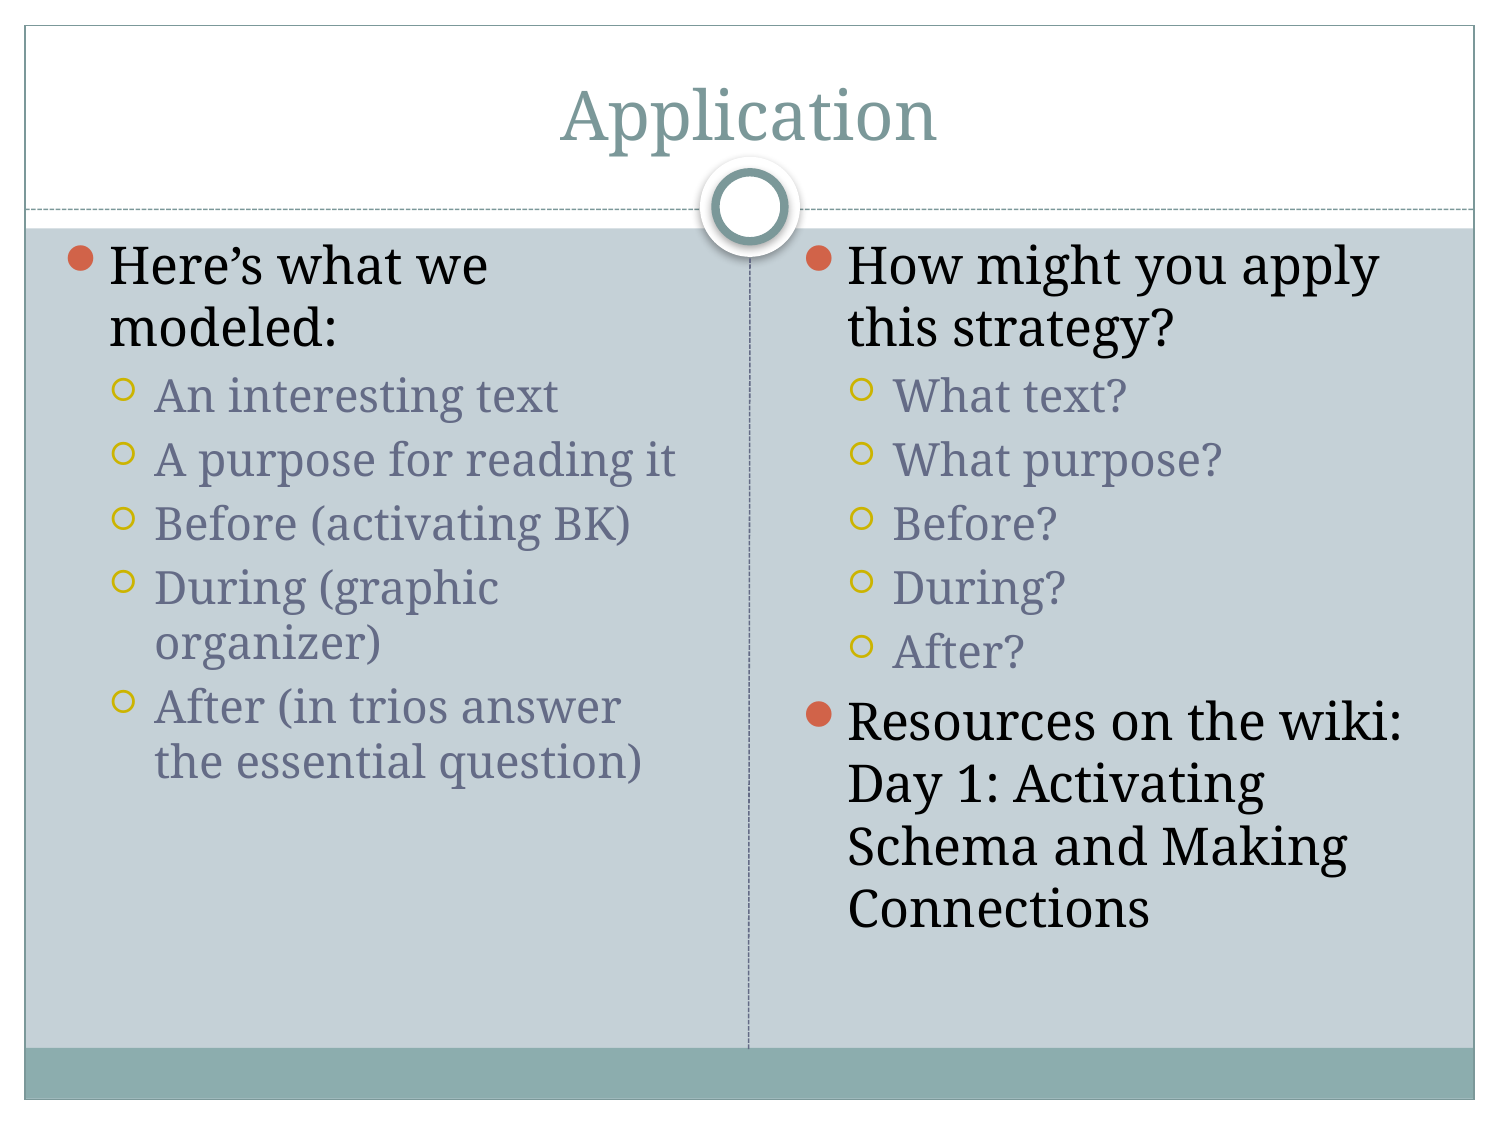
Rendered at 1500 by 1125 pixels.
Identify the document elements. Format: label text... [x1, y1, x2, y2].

list How might you apply this strategy? What text? What purpose? Before? During? After? Resources on the wiki: Day 1: Activating Schema and Making Connections [787, 224, 1450, 993]
list Here’s what we modeled: An interesting text A purpose for reading it Before (activating BK) During (graphic organizer) After (in trios answer the essential question) [49, 224, 712, 993]
title Application [49, 37, 1450, 162]
